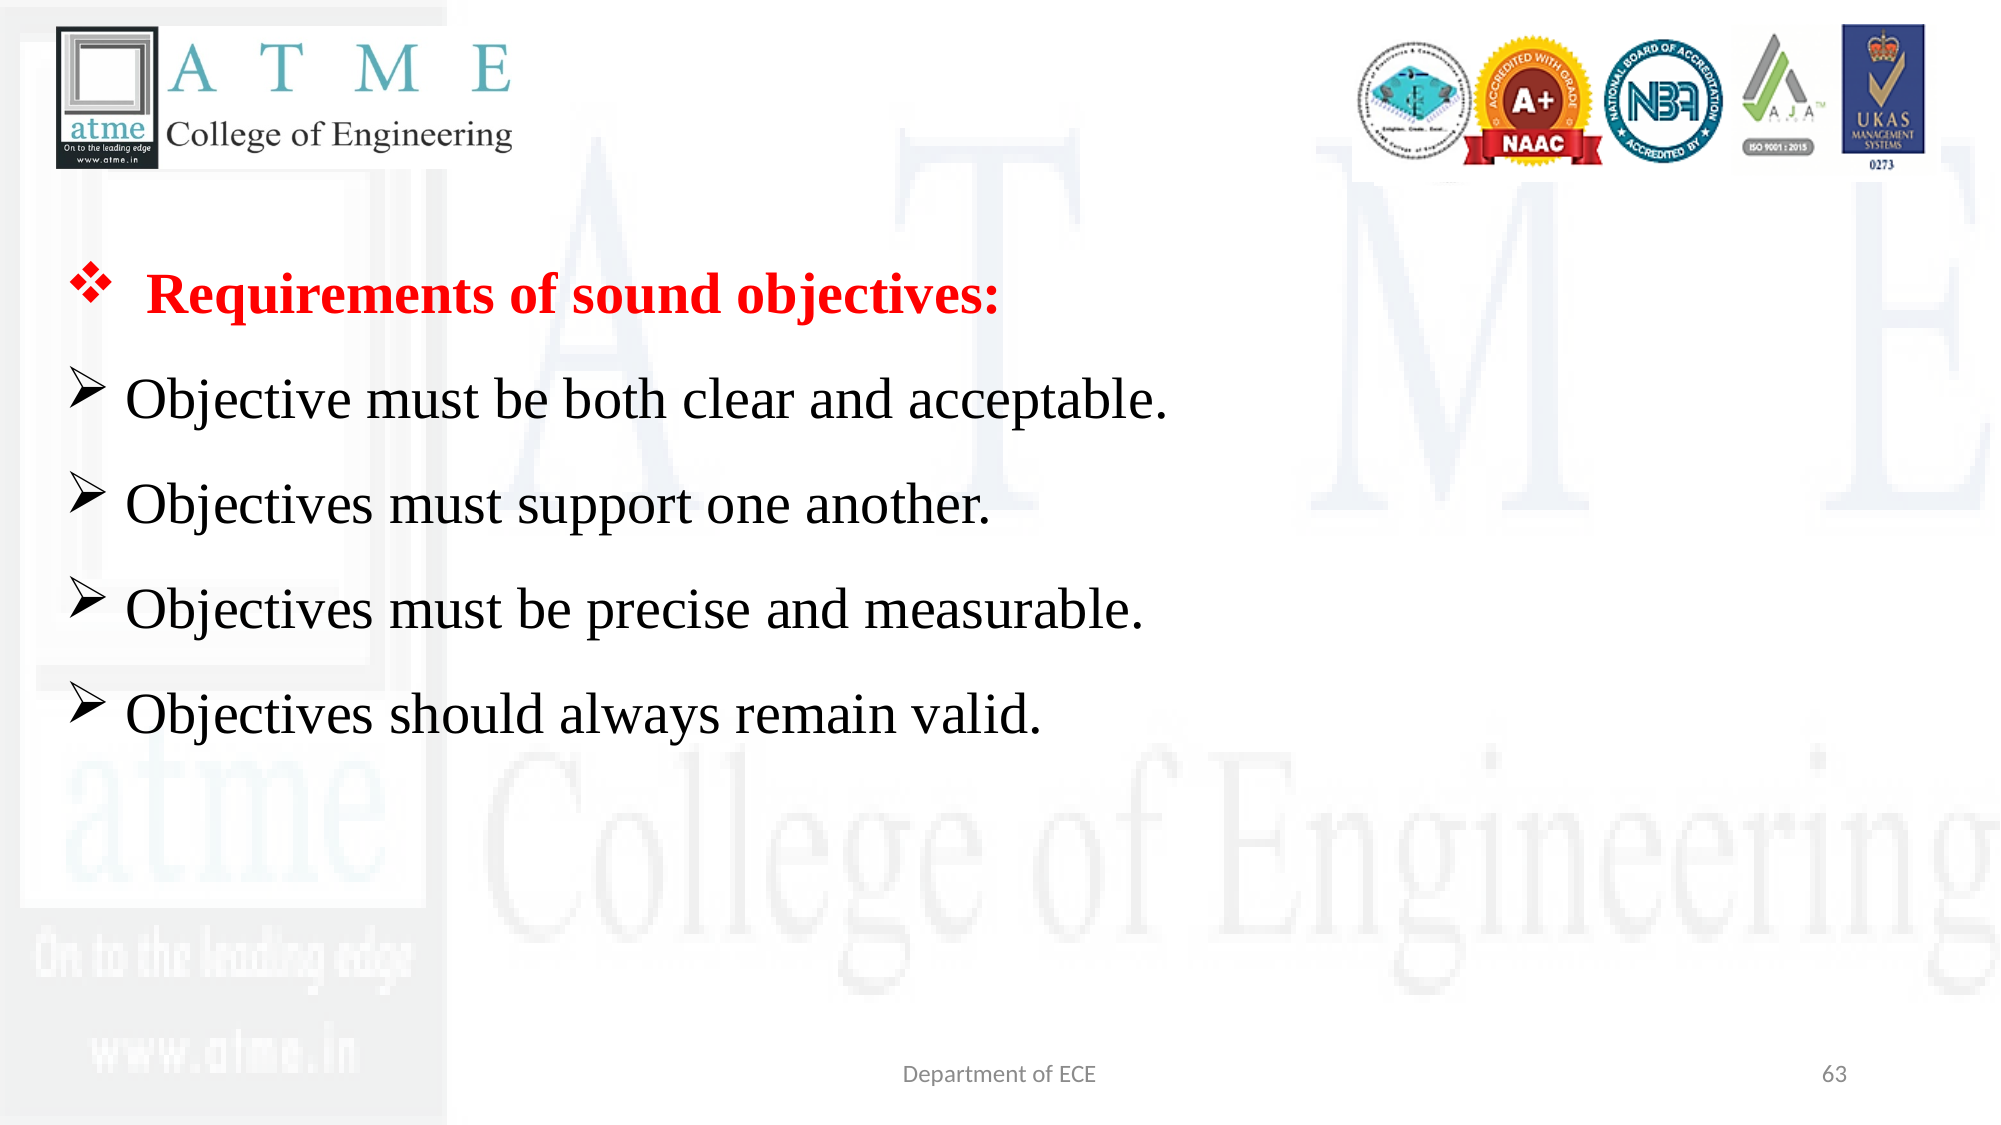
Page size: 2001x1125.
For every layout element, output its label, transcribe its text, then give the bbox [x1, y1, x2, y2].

slide_number 63 [1412, 1042, 1863, 1103]
picture [1352, 24, 1941, 186]
picture [56, 26, 512, 169]
footer Department of ECE [662, 1042, 1338, 1103]
text_box Requirements of sound objectives: Objective must be both clear and acceptable. Objectives must support one another. Objectives must be precise and measurable. Objectives should always remain valid. [49, 212, 1801, 753]
